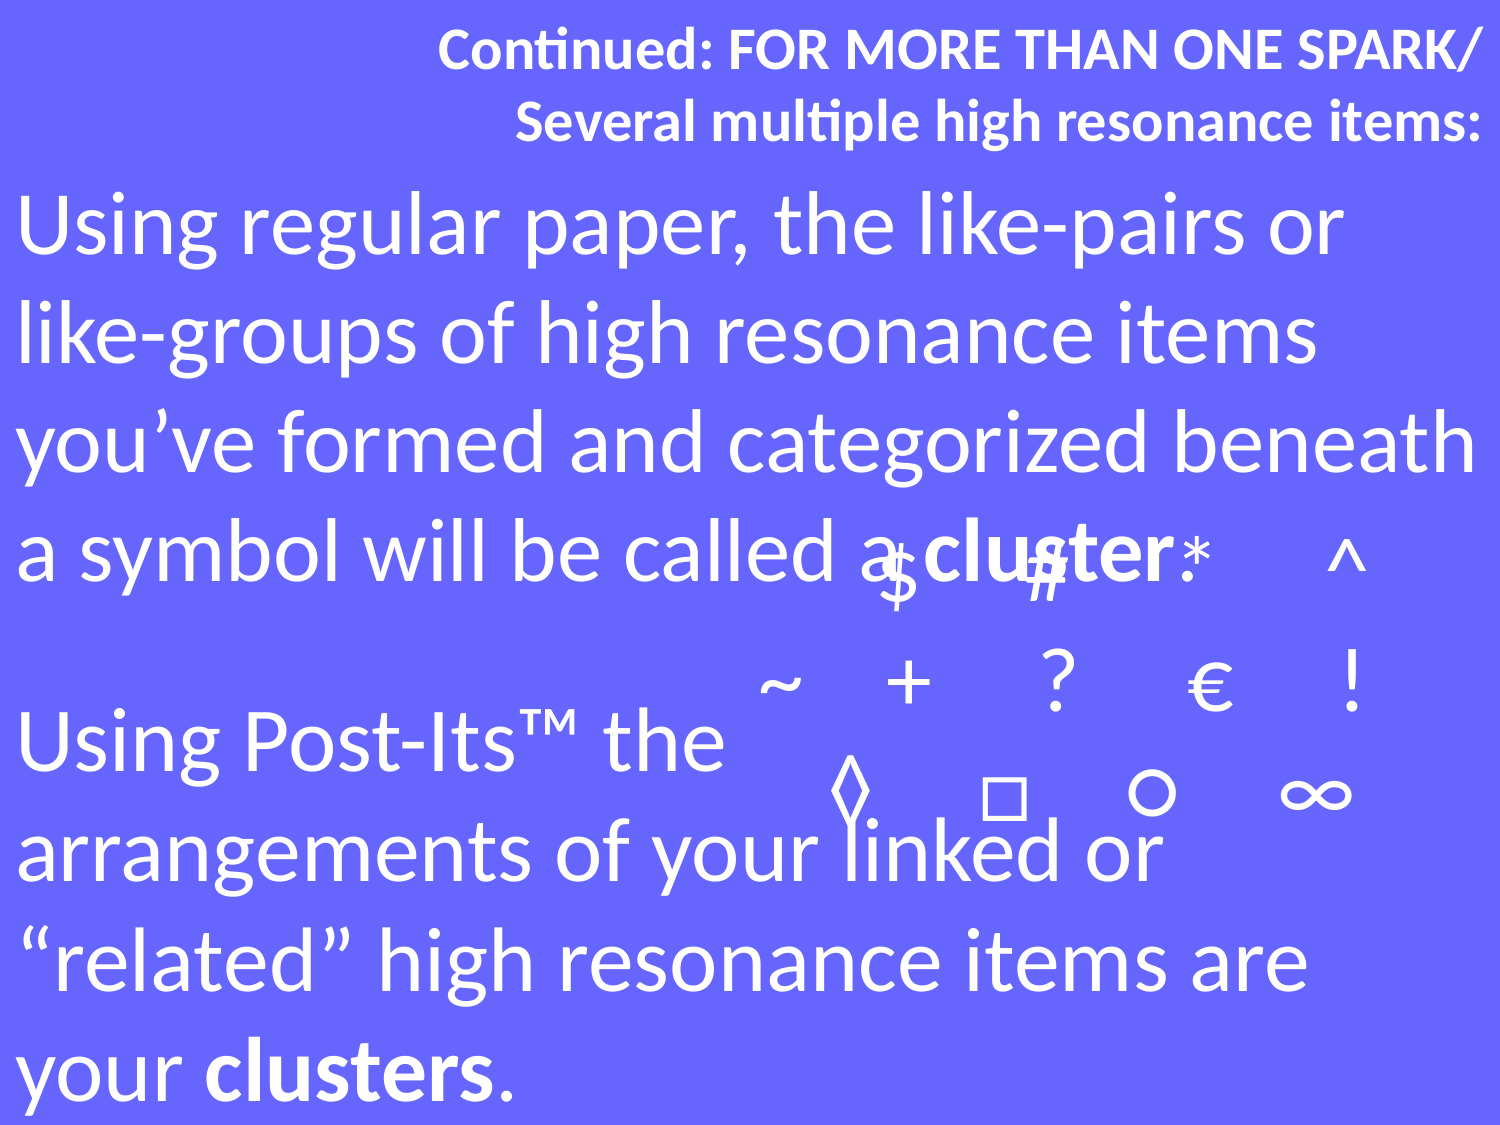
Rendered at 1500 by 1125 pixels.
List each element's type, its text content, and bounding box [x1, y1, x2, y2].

text_box $ # * ^ ~ + ? € ! ◊ □ ○ ∞ [712, 500, 1500, 662]
text_box Continued: FOR MORE THAN ONE SPARK/ Several multiple high resonance items: [0, 0, 1500, 163]
text_box Using regular paper, the like-pairs or like-groups of high resonance items you’ve formed and categorized beneath a symbol will be called a cluster. [0, 163, 1500, 662]
text_box Using Post-Its™ the arrangements of your linked or “related” high resonance items are your clusters. [0, 662, 1500, 1125]
